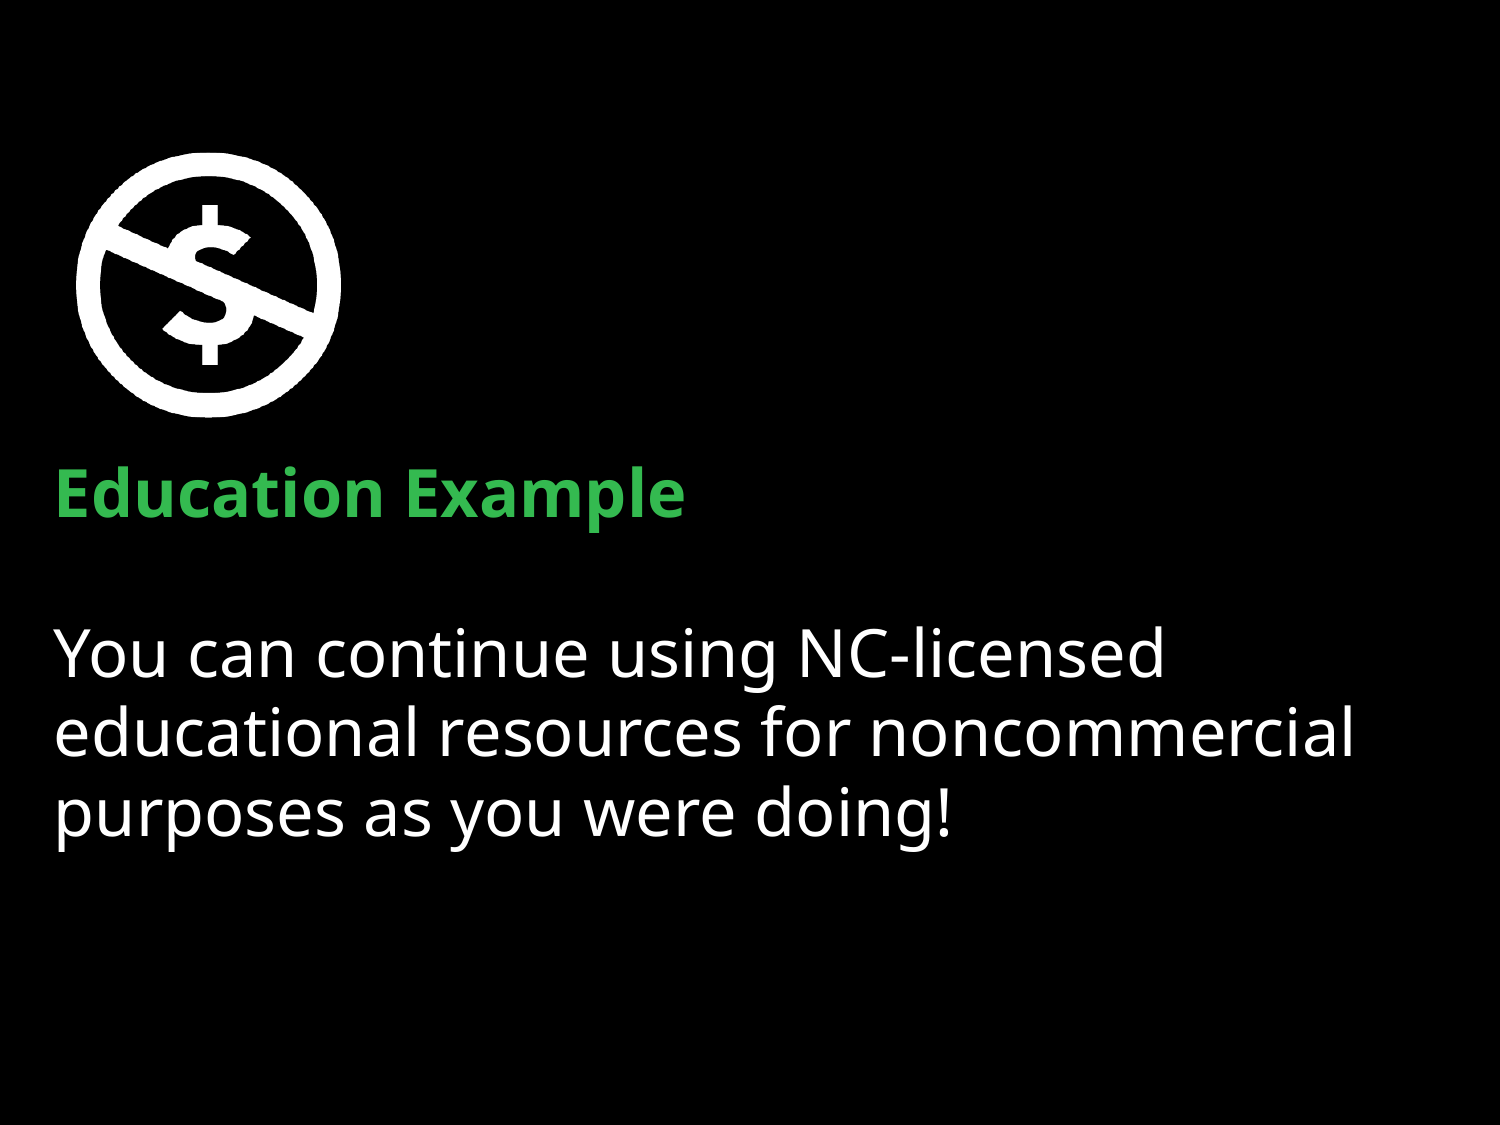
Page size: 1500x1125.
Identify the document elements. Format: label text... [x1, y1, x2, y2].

text_box Education Example You can continue using NC-licensed educational resources for noncommercial purposes as you were doing! [49, 446, 1450, 949]
picture [49, 128, 367, 447]
